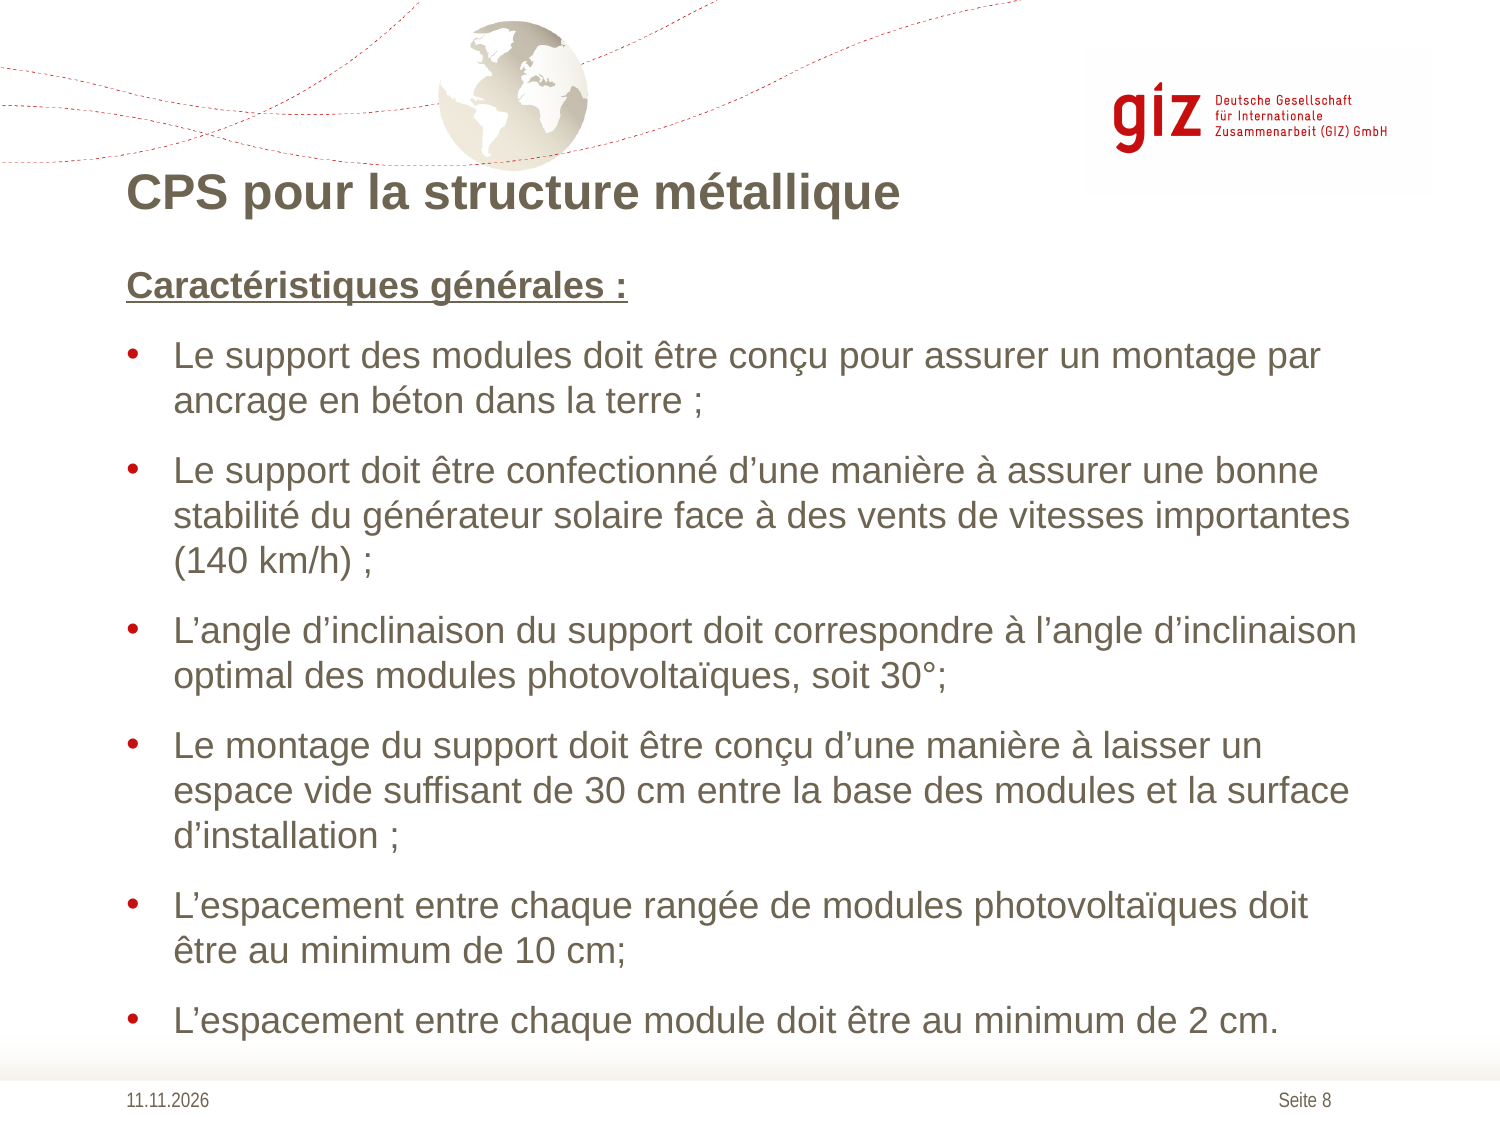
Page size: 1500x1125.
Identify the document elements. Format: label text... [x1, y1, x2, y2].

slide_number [111, 1079, 325, 1121]
picture [0, 959, 1500, 1081]
list Caractéristiques générales : Le support des modules doit être conçu pour assurer un montage par ancrage en béton dans la terre ; Le support doit être confectionné d’une manière à assurer une bonne stabilité du générateur solaire face à des vents de vitesses importantes (140 km/h) ; L’angle d’inclinaison du support doit correspondre à l’angle d’inclinaison optimal des modules photovoltaïques, soit 30°; Le montage du support doit être conçu d’une manière à laisser un espace vide suffisant de 30 cm entre la base des modules et la surface d’installation ; L’espacement entre chaque rangée de modules photovoltaïques doit être au minimum de 10 cm; L’espacement entre chaque module doit être au minimum de 2 cm. [111, 253, 1388, 951]
title CPS pour la structure métallique [111, 151, 1388, 253]
picture [0, 0, 1500, 194]
